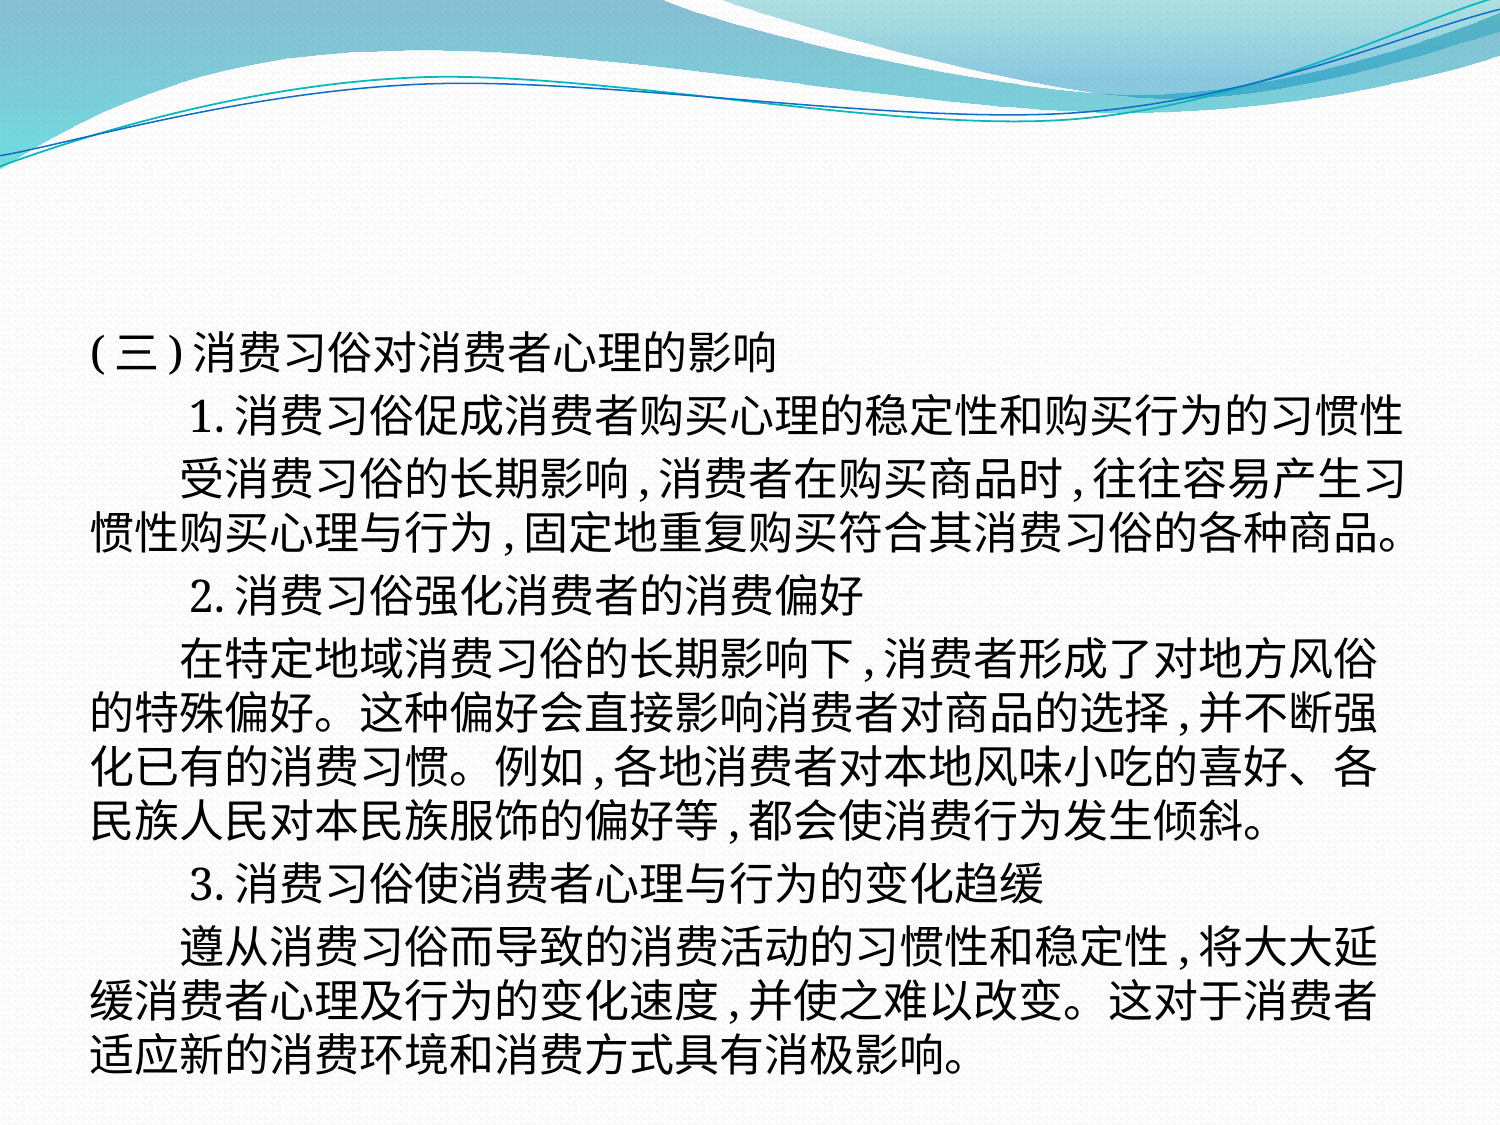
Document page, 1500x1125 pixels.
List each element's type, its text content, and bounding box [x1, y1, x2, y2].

list (三)消费习俗对消费者心理的影响 1.消费习俗促成消费者购买心理的稳定性和购买行为的习惯性 受消费习俗的长期影响,消费者在购买商品时,往往容易产生习惯性购买心理与行为,固定地重复购买符合其消费习俗的各种商品。 2.消费习俗强化消费者的消费偏好 在特定地域消费习俗的长期影响下,消费者形成了对地方风俗的特殊偏好。这种偏好会直接影响消费者对商品的选择,并不断强化已有的消费习惯。例如,各地消费者对本地风味小吃的喜好、各民族人民对本民族服饰的偏好等,都会使消费行为发生倾斜。 3.消费习俗使消费者心理与行为的变化趋缓 遵从消费习俗而导致的消费活动的习惯性和稳定性,将大大延缓消费者心理及行为的变化速度,并使之难以改变。这对于消费者适应新的消费环境和消费方式具有消极影响。 [75, 317, 1425, 1106]
